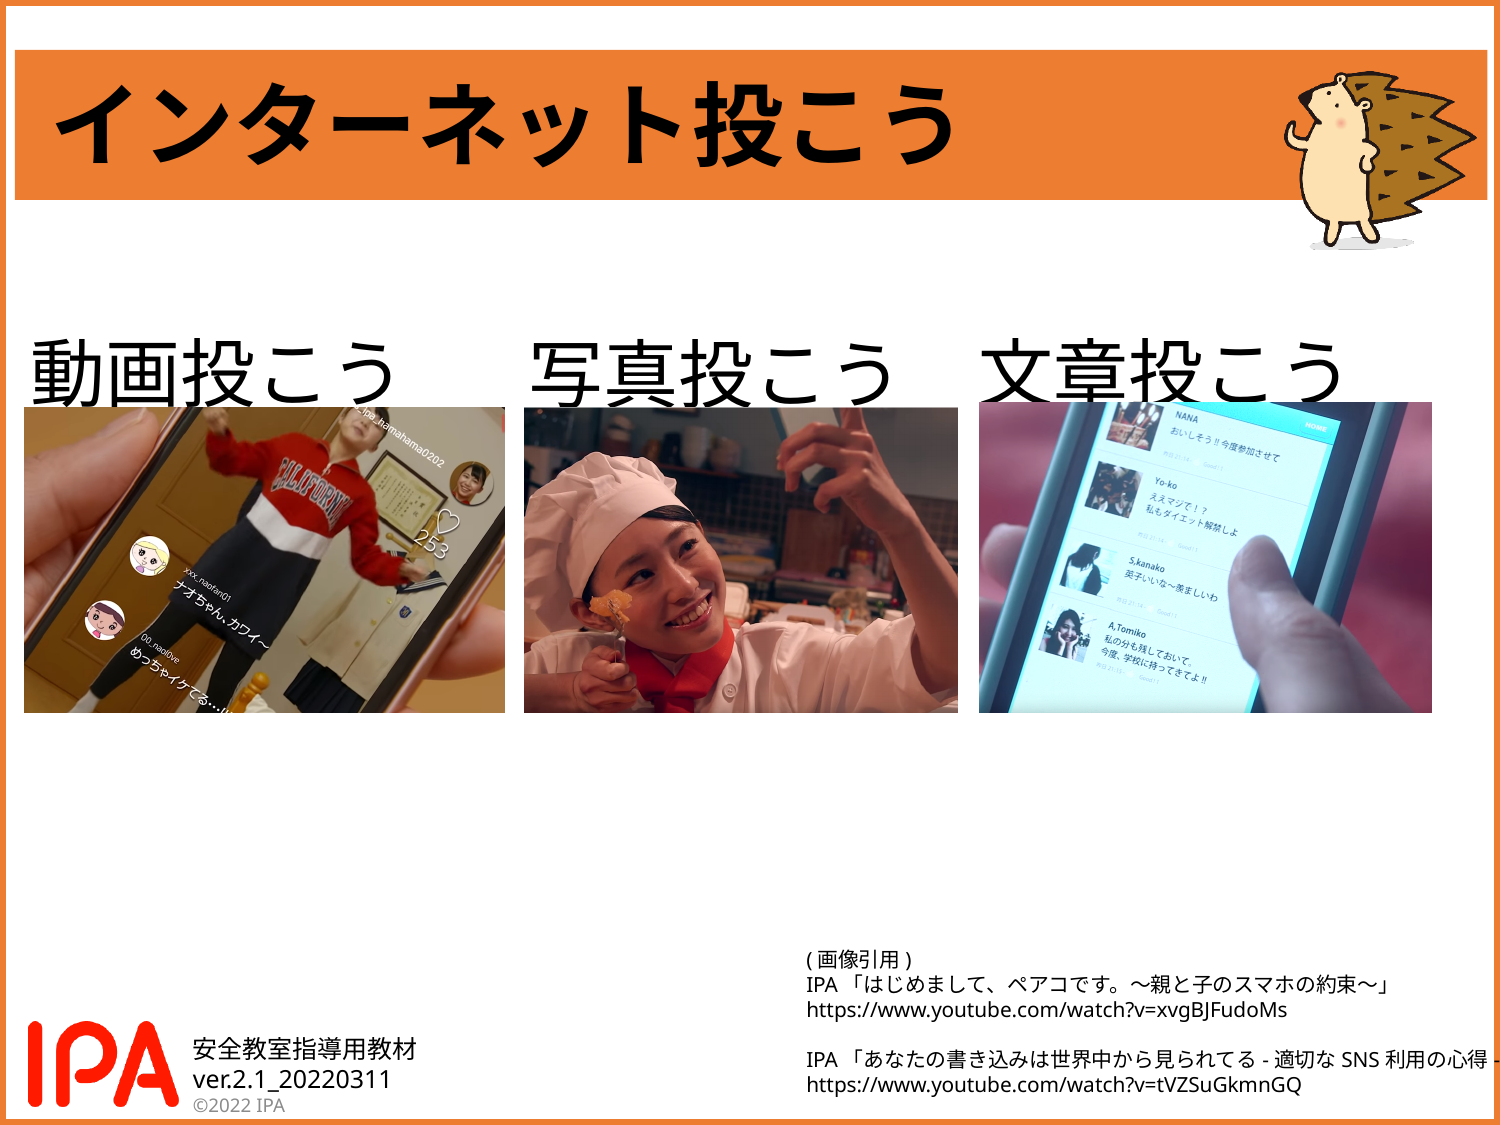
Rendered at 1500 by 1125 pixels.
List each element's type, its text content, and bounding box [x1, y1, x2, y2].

picture [523, 407, 958, 713]
text_box 写真投こう [491, 320, 941, 425]
text_box 動画投こう [0, 319, 444, 425]
text_box (画像引用) IPA「はじめまして、ペアコです。～親と子のスマホの約束～」 https://www.youtube.com/watch?v=xvgBJFudoMs IPA「あなたの書き込みは世界中から見られてる-適切なSNS利用の心得-」 https://www.youtube.com/watch?v=tVZSuGkmnGQ [791, 938, 1500, 1104]
picture [979, 402, 1432, 713]
text_box 文章投こう [941, 319, 1392, 425]
picture [1284, 71, 1477, 250]
title インターネット投こう [35, 65, 1341, 195]
picture [24, 407, 505, 713]
picture [28, 1021, 179, 1107]
